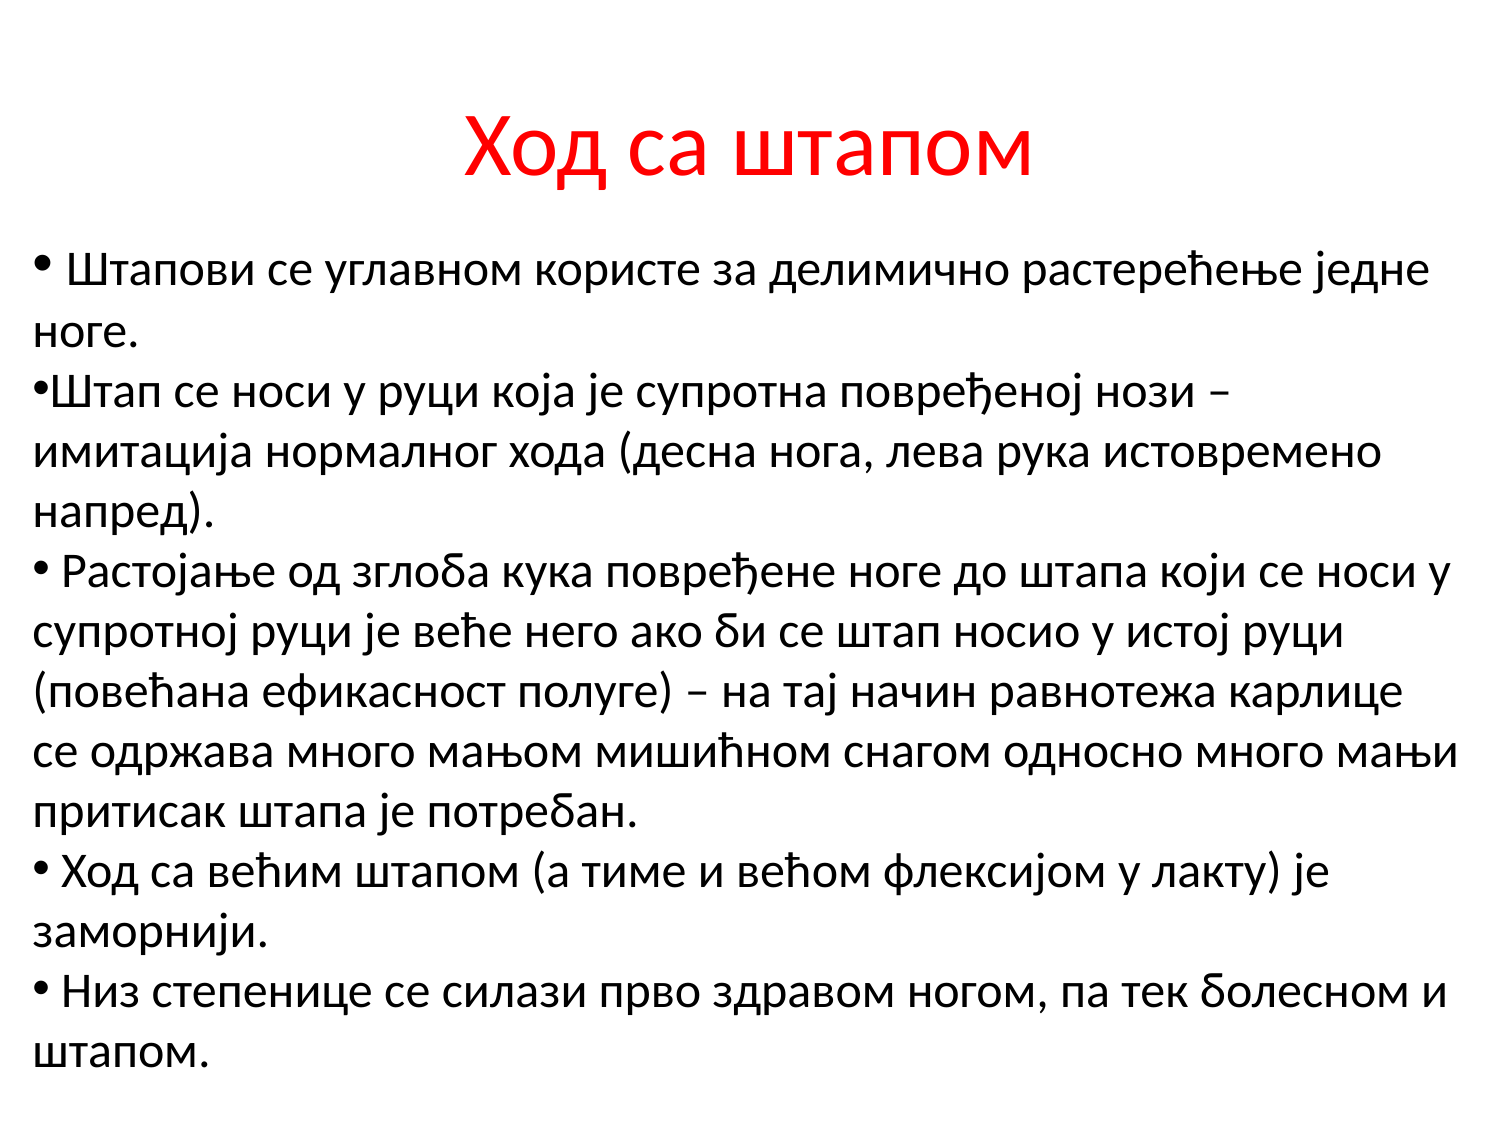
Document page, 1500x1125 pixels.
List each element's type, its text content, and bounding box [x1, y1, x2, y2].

text_box Штапови се углавном користе за делимично растерећење једне ноге. Штап се носи у руци која је супротна повређеној нози – имитација нормалног хода (десна нога, лева рука истовремено напред). Растојање од зглоба кука повређене ноге до штапа који се носи у супротној руци је веће него ако би се штап носио у истој руци (повећана ефикасност полуге) – на тај начин равнотежа карлице се одржава много мањом мишићном снагом односно много мањи притисак штапа је потребан. Ход са већим штапом (а тиме и већом флексијом у лакту) је заморнији. Низ степенице се силази прво здравом ногом, па тек болесном и штапом. [17, 219, 1477, 1085]
title Ход са штапом [75, 45, 1425, 219]
